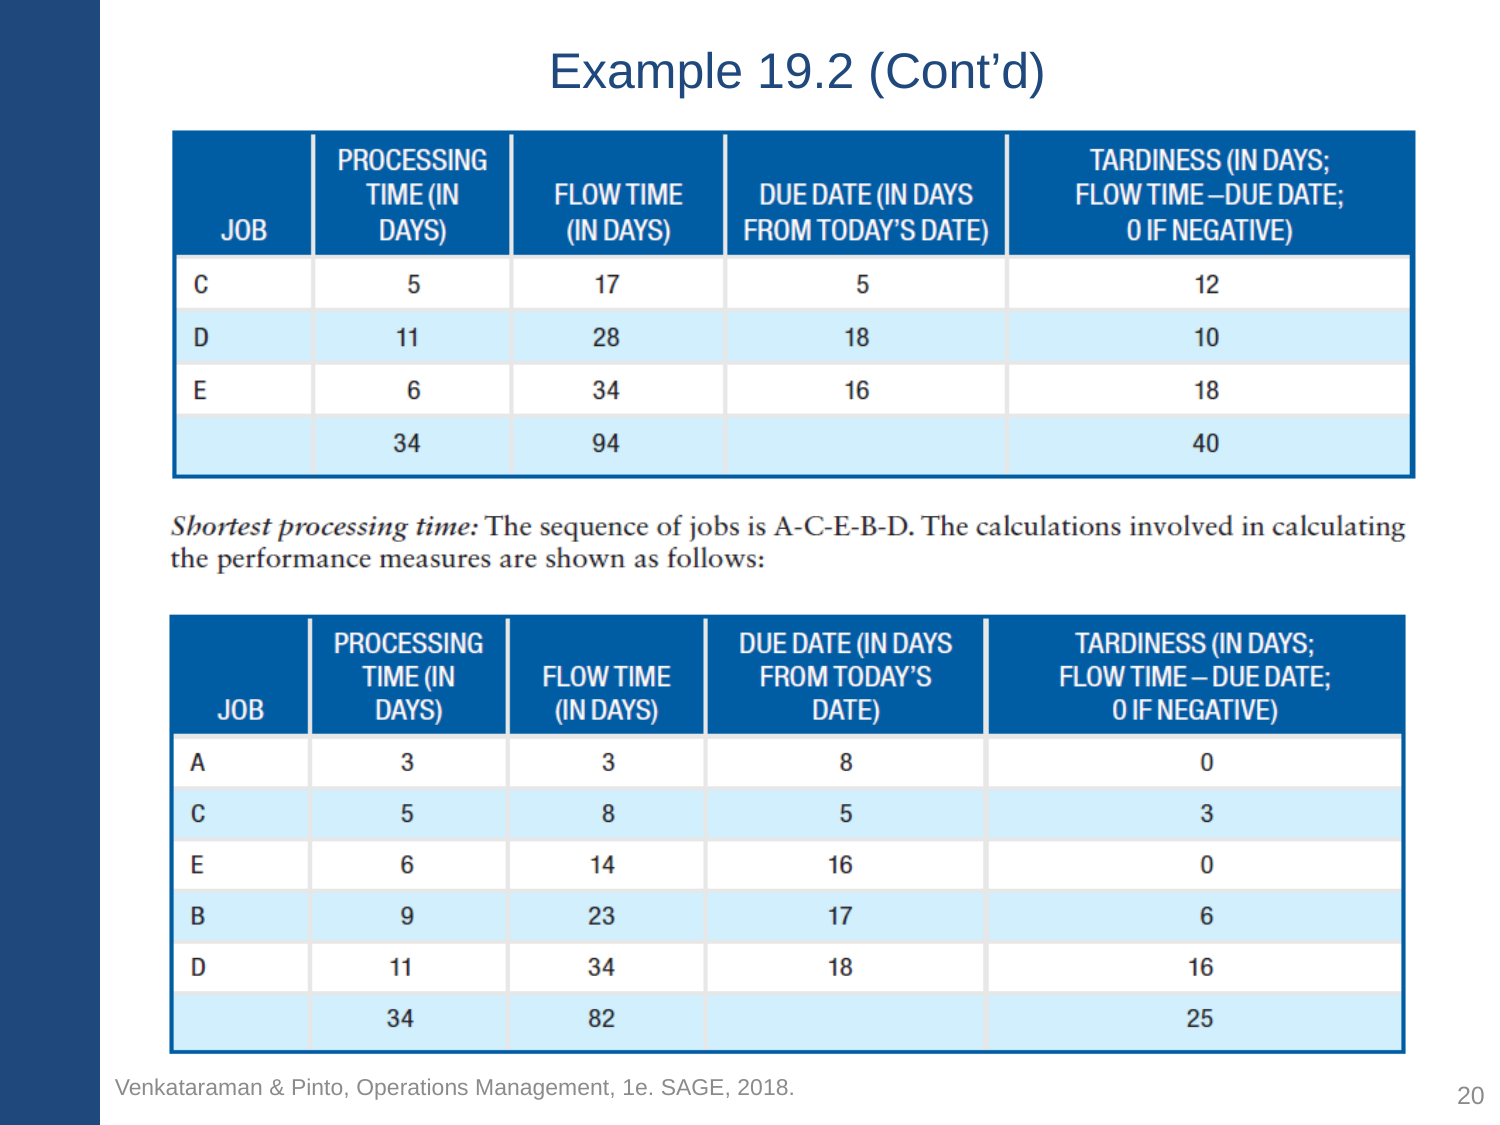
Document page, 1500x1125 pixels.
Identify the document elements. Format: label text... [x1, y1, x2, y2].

picture [163, 506, 1427, 1063]
title Example 19.2 (Cont’d) [166, 12, 1429, 125]
picture [163, 124, 1427, 488]
footer Venkataraman & Pinto, Operations Management, 1e. SAGE, 2018. [99, 1064, 1250, 1125]
slide_number 20 [1425, 1065, 1500, 1125]
